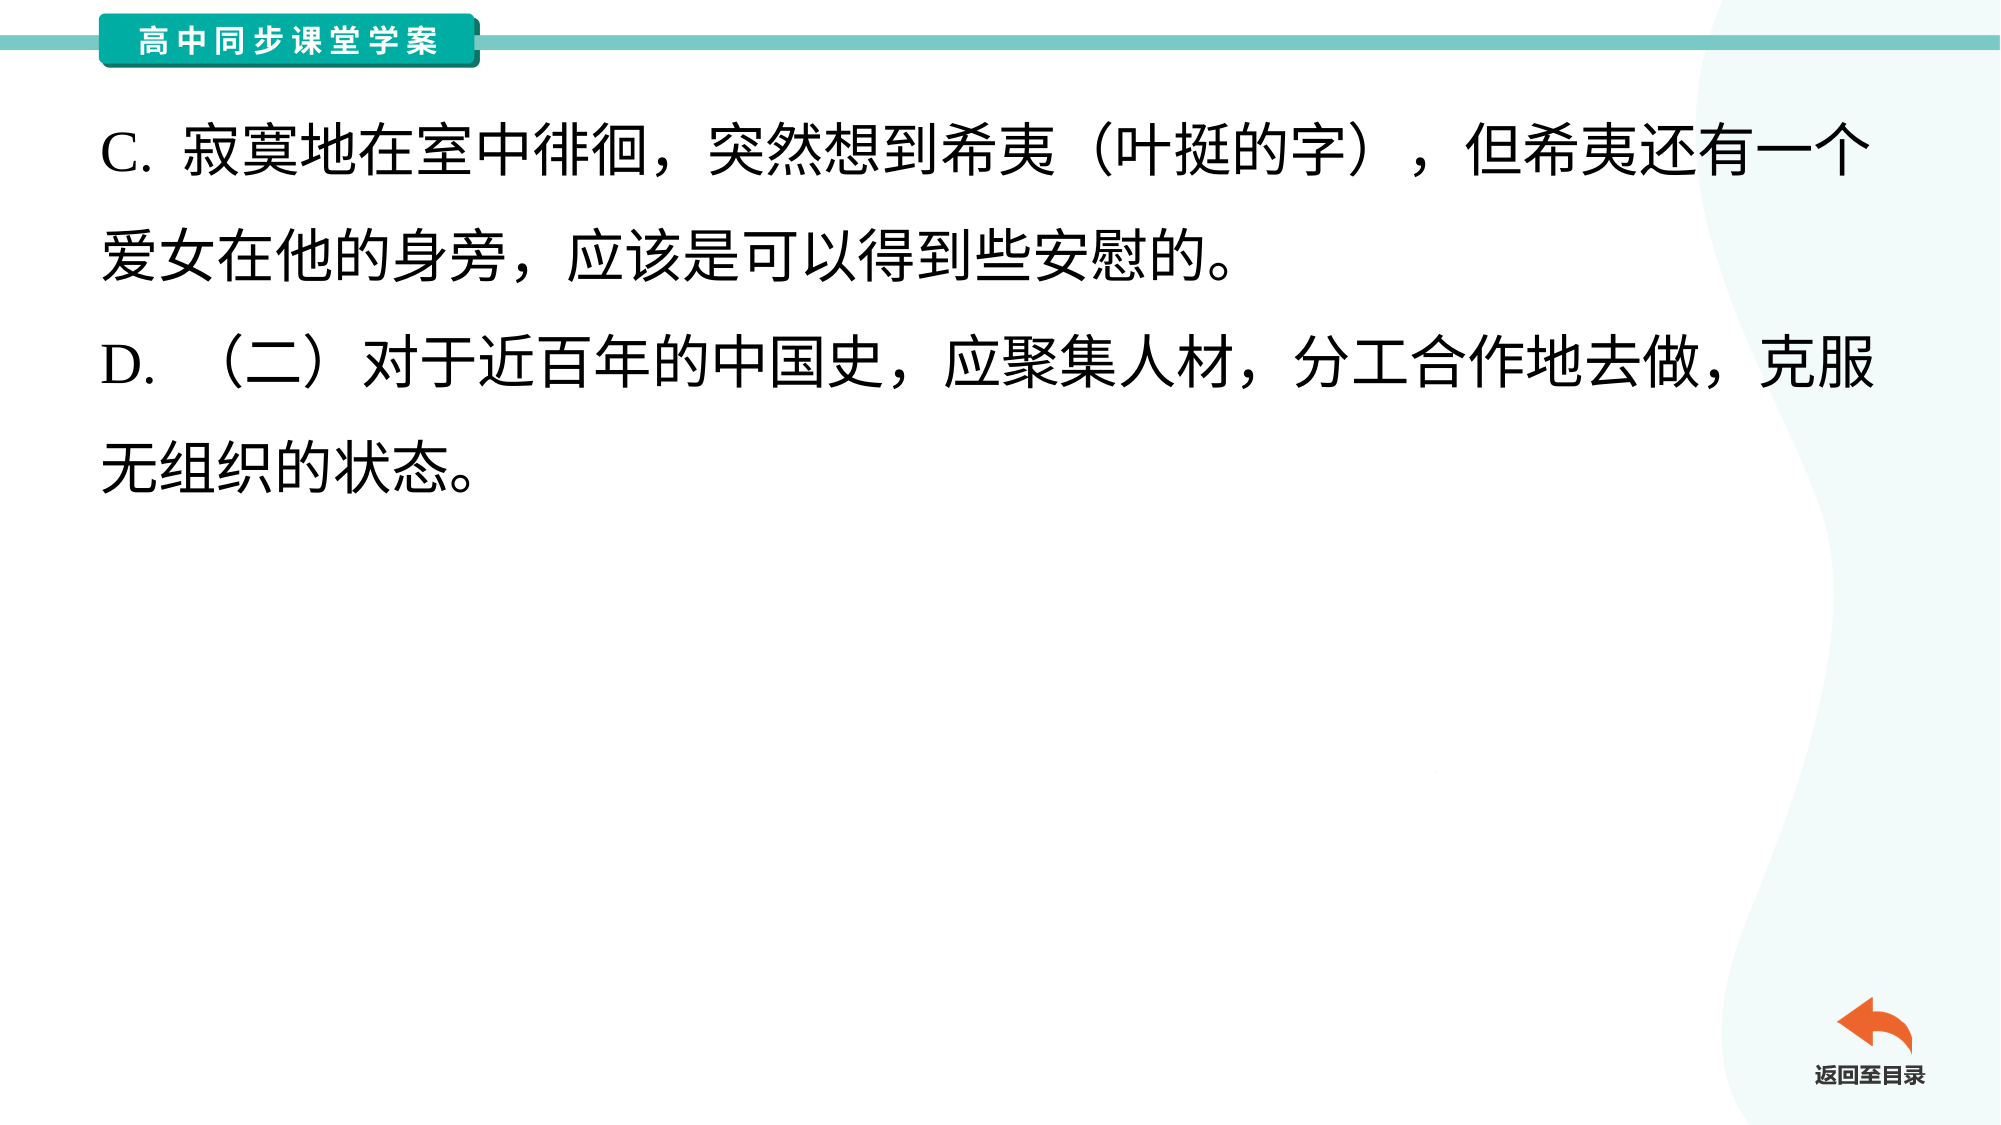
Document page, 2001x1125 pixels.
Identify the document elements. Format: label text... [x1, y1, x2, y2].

text_box C. 寂寞地在室中徘徊，突然想到希夷（叶挺的字），但希夷还有一个 爱女在他的身旁，应该是可以得到些安慰的。 D. （二）对于近百年的中国史，应聚集人材，分工合作地去做，克服 无组织的状态。 [100, 76, 1899, 502]
picture [0, 0, 2000, 1125]
